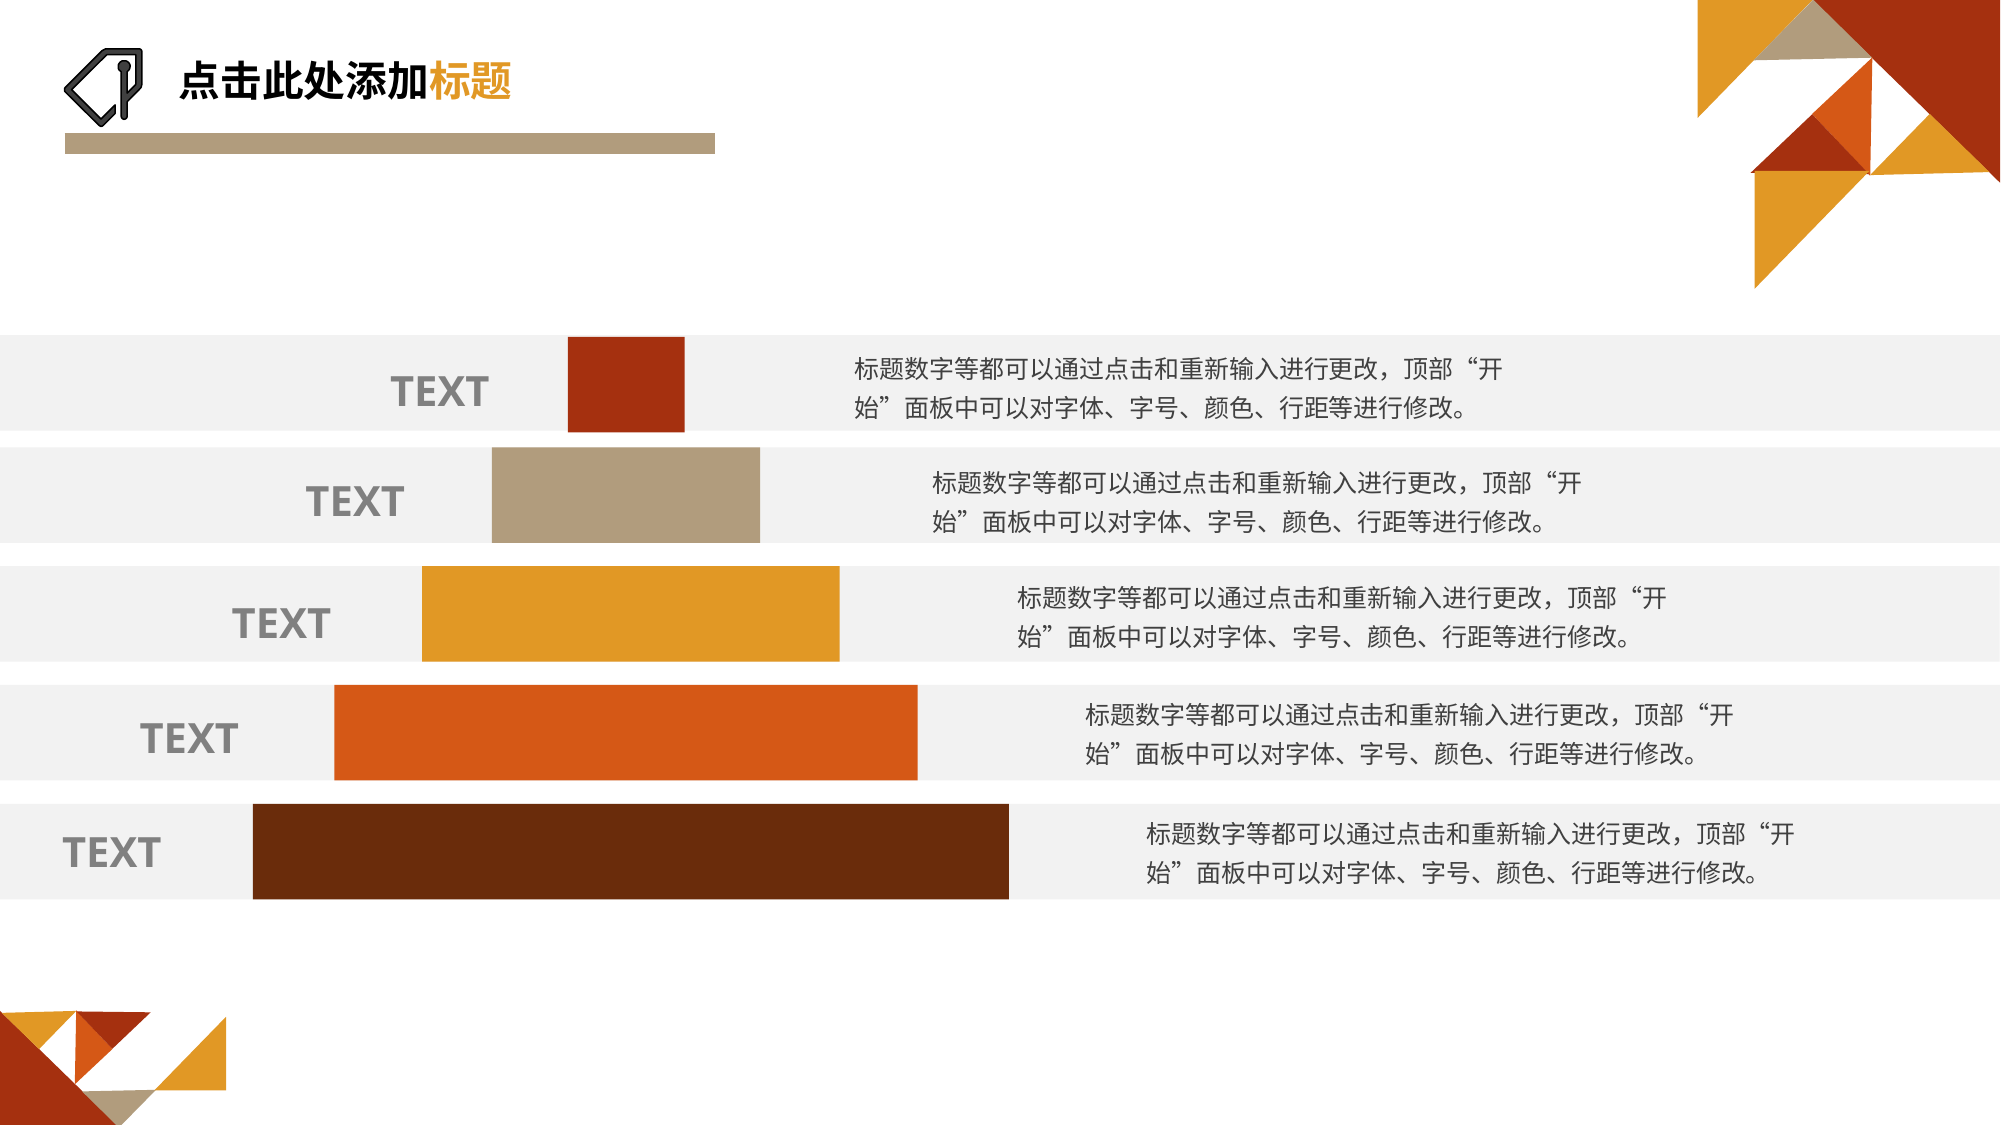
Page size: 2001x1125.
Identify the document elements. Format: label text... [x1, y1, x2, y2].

text_box [761, 446, 2000, 544]
text_box TEXT [375, 357, 545, 422]
text_box [0, 334, 2000, 432]
text_box TEXT [124, 704, 295, 769]
text_box [333, 684, 919, 782]
text_box [491, 446, 761, 544]
text_box 标题数字等都可以通过点击和重新输入进行更改，顶部“开始”面板中可以对字体、字号、颜色、行距等进行修改。 [917, 451, 1598, 544]
text_box TEXT [47, 818, 217, 884]
text_box 标题数字等都可以通过点击和重新输入进行更改，顶部“开始”面板中可以对字体、字号、颜色、行距等进行修改。 [1002, 566, 1683, 659]
text_box [919, 684, 2000, 782]
text_box [0, 565, 421, 663]
text_box [0, 684, 333, 782]
text_box [841, 565, 2000, 663]
text_box TEXT [216, 589, 387, 655]
text_box 标题数字等都可以通过点击和重新输入进行更改，顶部“开始”面板中可以对字体、字号、颜色、行距等进行修改。 [839, 337, 1520, 430]
text_box [421, 565, 841, 663]
text_box [0, 446, 491, 544]
text_box [1010, 803, 2000, 900]
text_box 标题数字等都可以通过点击和重新输入进行更改，顶部“开始”面板中可以对字体、字号、颜色、行距等进行修改。 [1131, 802, 1812, 896]
text_box 标题数字等都可以通过点击和重新输入进行更改，顶部“开始”面板中可以对字体、字号、颜色、行距等进行修改。 [1070, 683, 1751, 776]
text_box TEXT [290, 467, 461, 533]
list 点击此处添加标题 [163, 38, 897, 127]
text_box [0, 803, 252, 900]
text_box [252, 803, 1010, 900]
text_box [567, 336, 686, 433]
